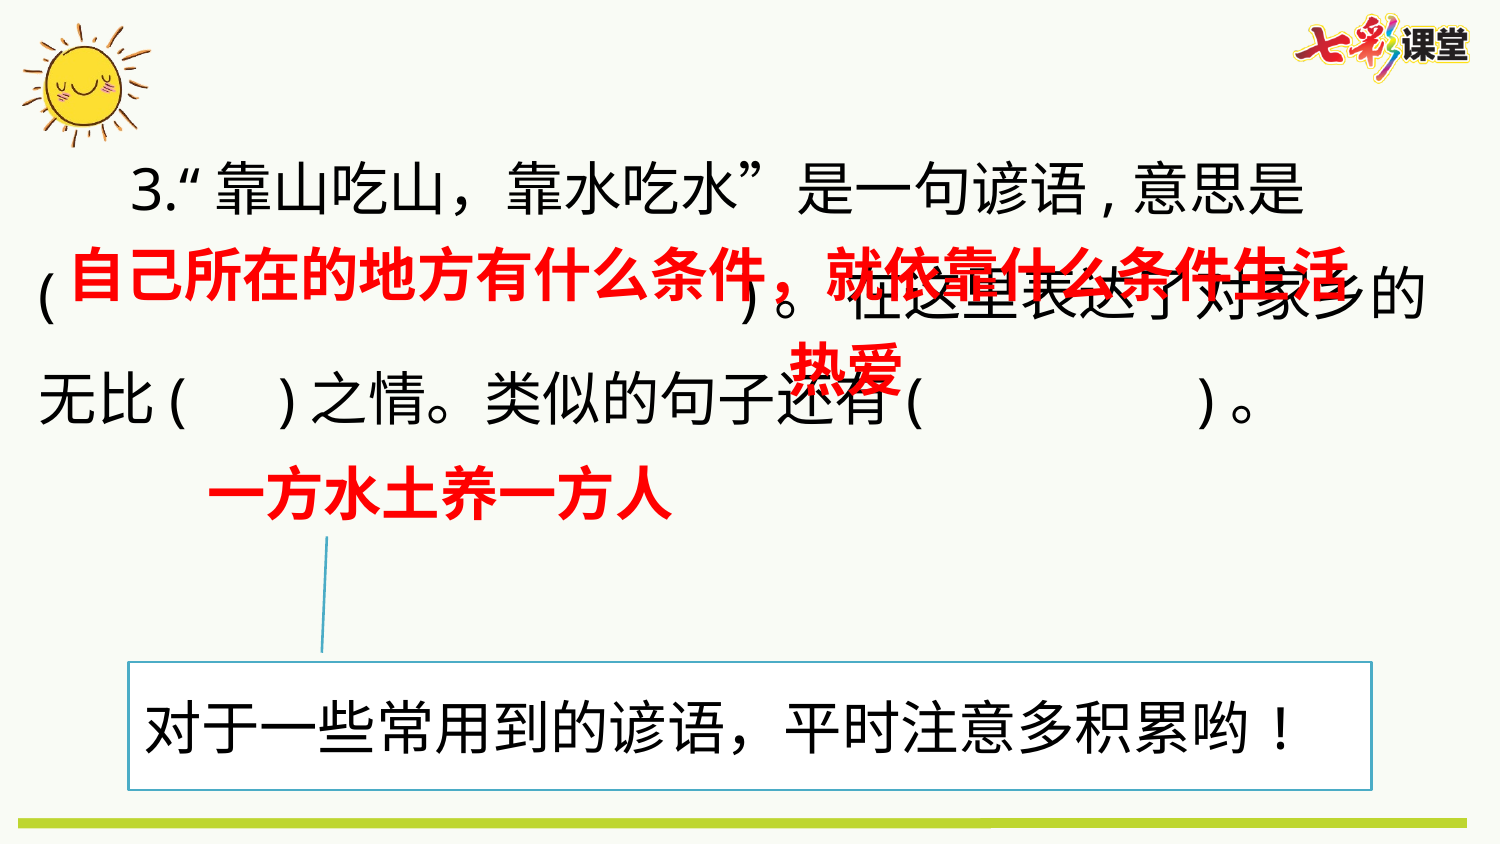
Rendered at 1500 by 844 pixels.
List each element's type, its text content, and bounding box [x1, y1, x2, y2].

picture [0, 0, 173, 172]
picture [1291, 9, 1472, 87]
text_box 自己所在的地方有什么条件，就依靠什么条件生活 [52, 230, 1395, 316]
picture [18, 771, 1467, 844]
text_box 一方水土养一方人 [192, 449, 722, 535]
text_box 热爱 [773, 325, 940, 411]
text_box 对于一些常用到的谚语，平时注意多积累哟! [320, 536, 329, 653]
text_box 对于一些常用到的谚语，平时注意多积累哟! [127, 661, 1373, 791]
text_box 3.“靠山吃山，靠水吃水”是一句谚语,意思是 ( )。 在这里表达了对家乡的无比( )之情。类似的句子还有( )。 [24, 109, 1476, 440]
